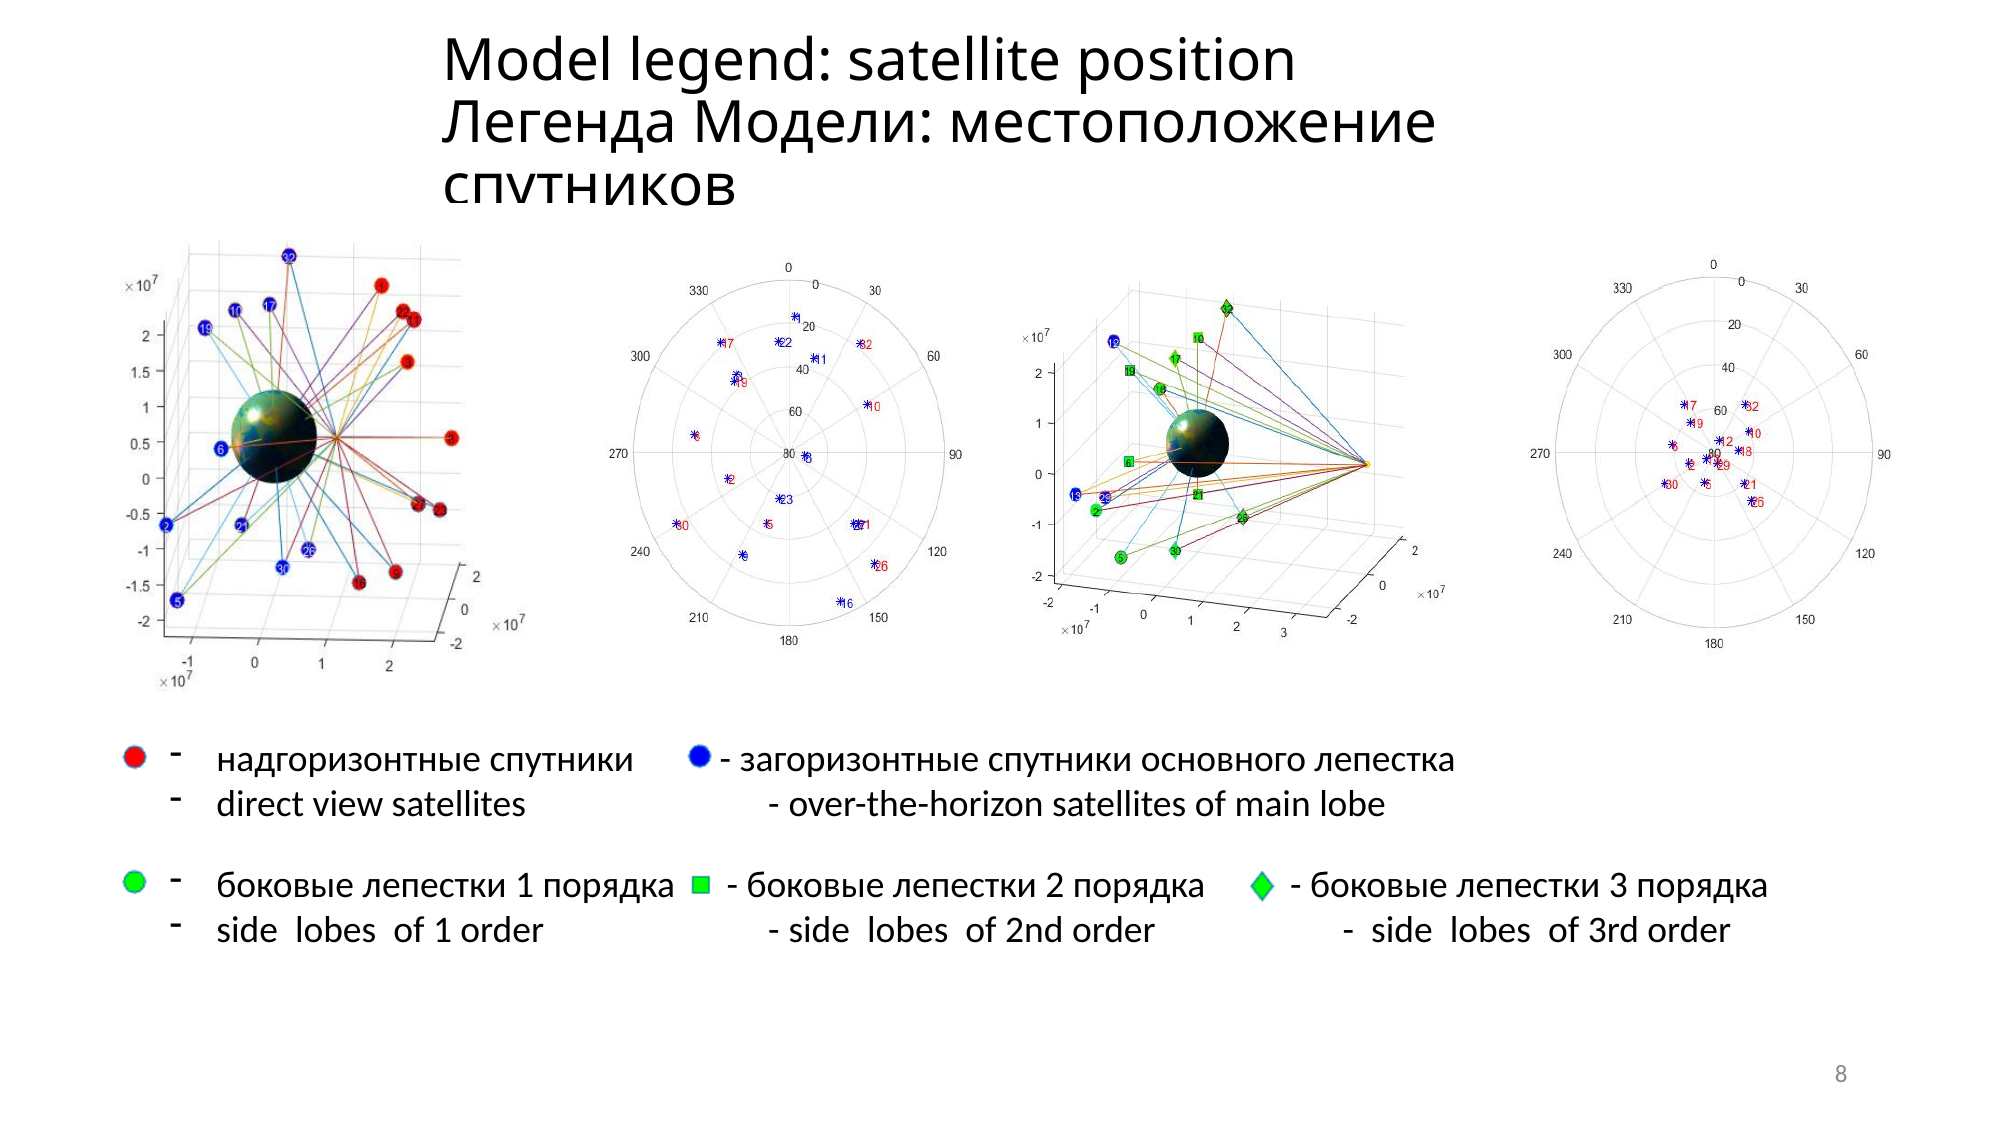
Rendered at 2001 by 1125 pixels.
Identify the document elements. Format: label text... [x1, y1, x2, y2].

text_box боковые лепестки 1 порядка - боковые лепестки 2 порядка - боковые лепестки 3 порядка side lobes of 1 order - side lobes of 2nd order - side lobes of 3rd order [154, 852, 1912, 958]
picture [0, 203, 1963, 696]
picture [1244, 870, 1281, 915]
title Model legend: satellite position Легенда Модели: местоположение спутников [427, 76, 1638, 172]
slide_number 8 [1412, 1042, 1863, 1103]
picture [689, 870, 715, 902]
picture [110, 859, 161, 907]
picture [115, 734, 155, 779]
text_box надгоризонтные спутники - загоризонтные спутники основного лепестка direct view satellites - over-the-horizon satellites of main lobe [154, 726, 1912, 831]
picture [685, 730, 715, 786]
